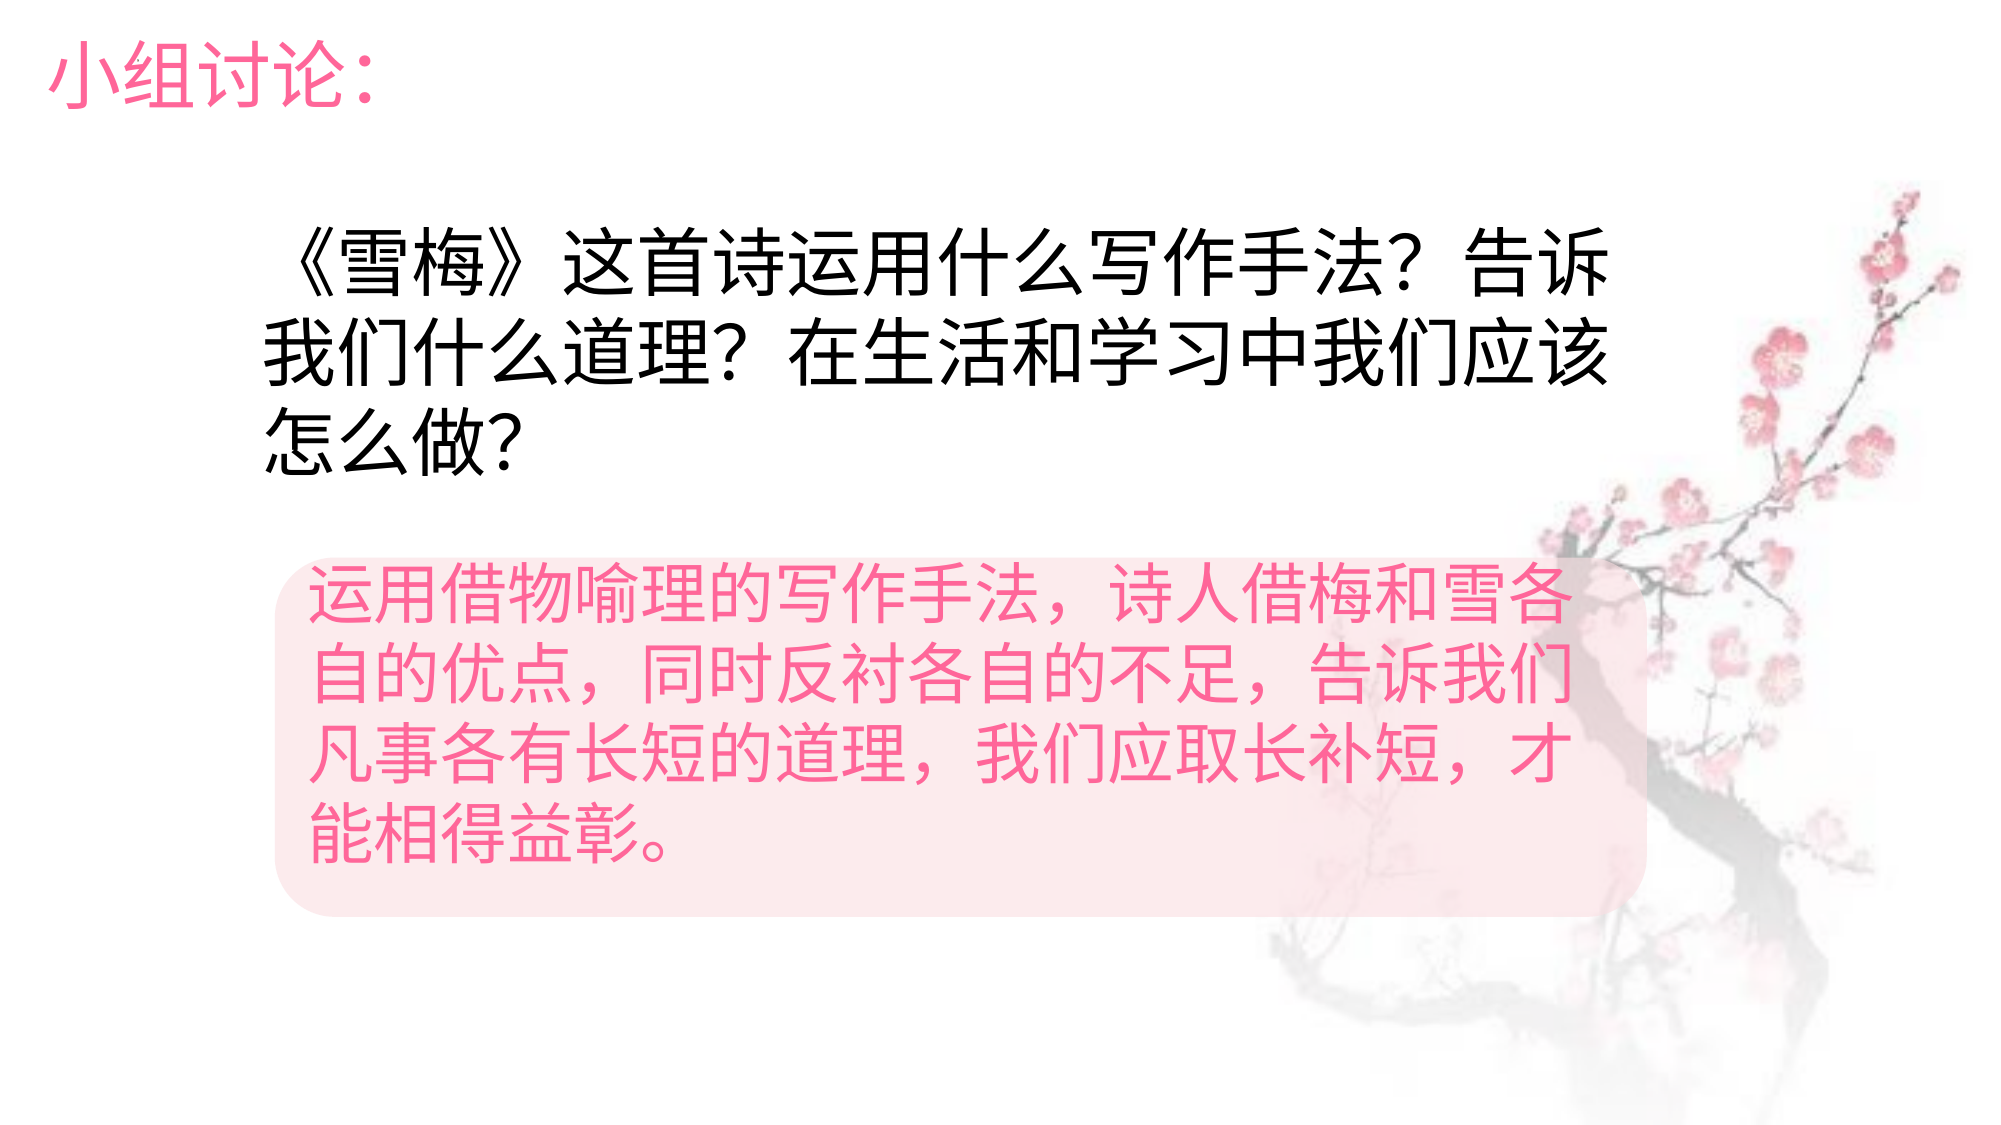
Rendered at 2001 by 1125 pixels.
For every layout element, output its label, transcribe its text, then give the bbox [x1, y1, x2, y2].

text_box 《雪梅》这首诗运用什么写作手法？告诉我们什么道理？在生活和学习中我们应该怎么做？ [247, 208, 1665, 493]
text_box 小组讨论： [32, 21, 438, 127]
text_box 运用借物喻理的写作手法，诗人借梅和雪各自的优点，同时反衬各自的不足，告诉我们凡事各有长短的道理，我们应取长补短，才能相得益彰。 [274, 557, 1647, 917]
